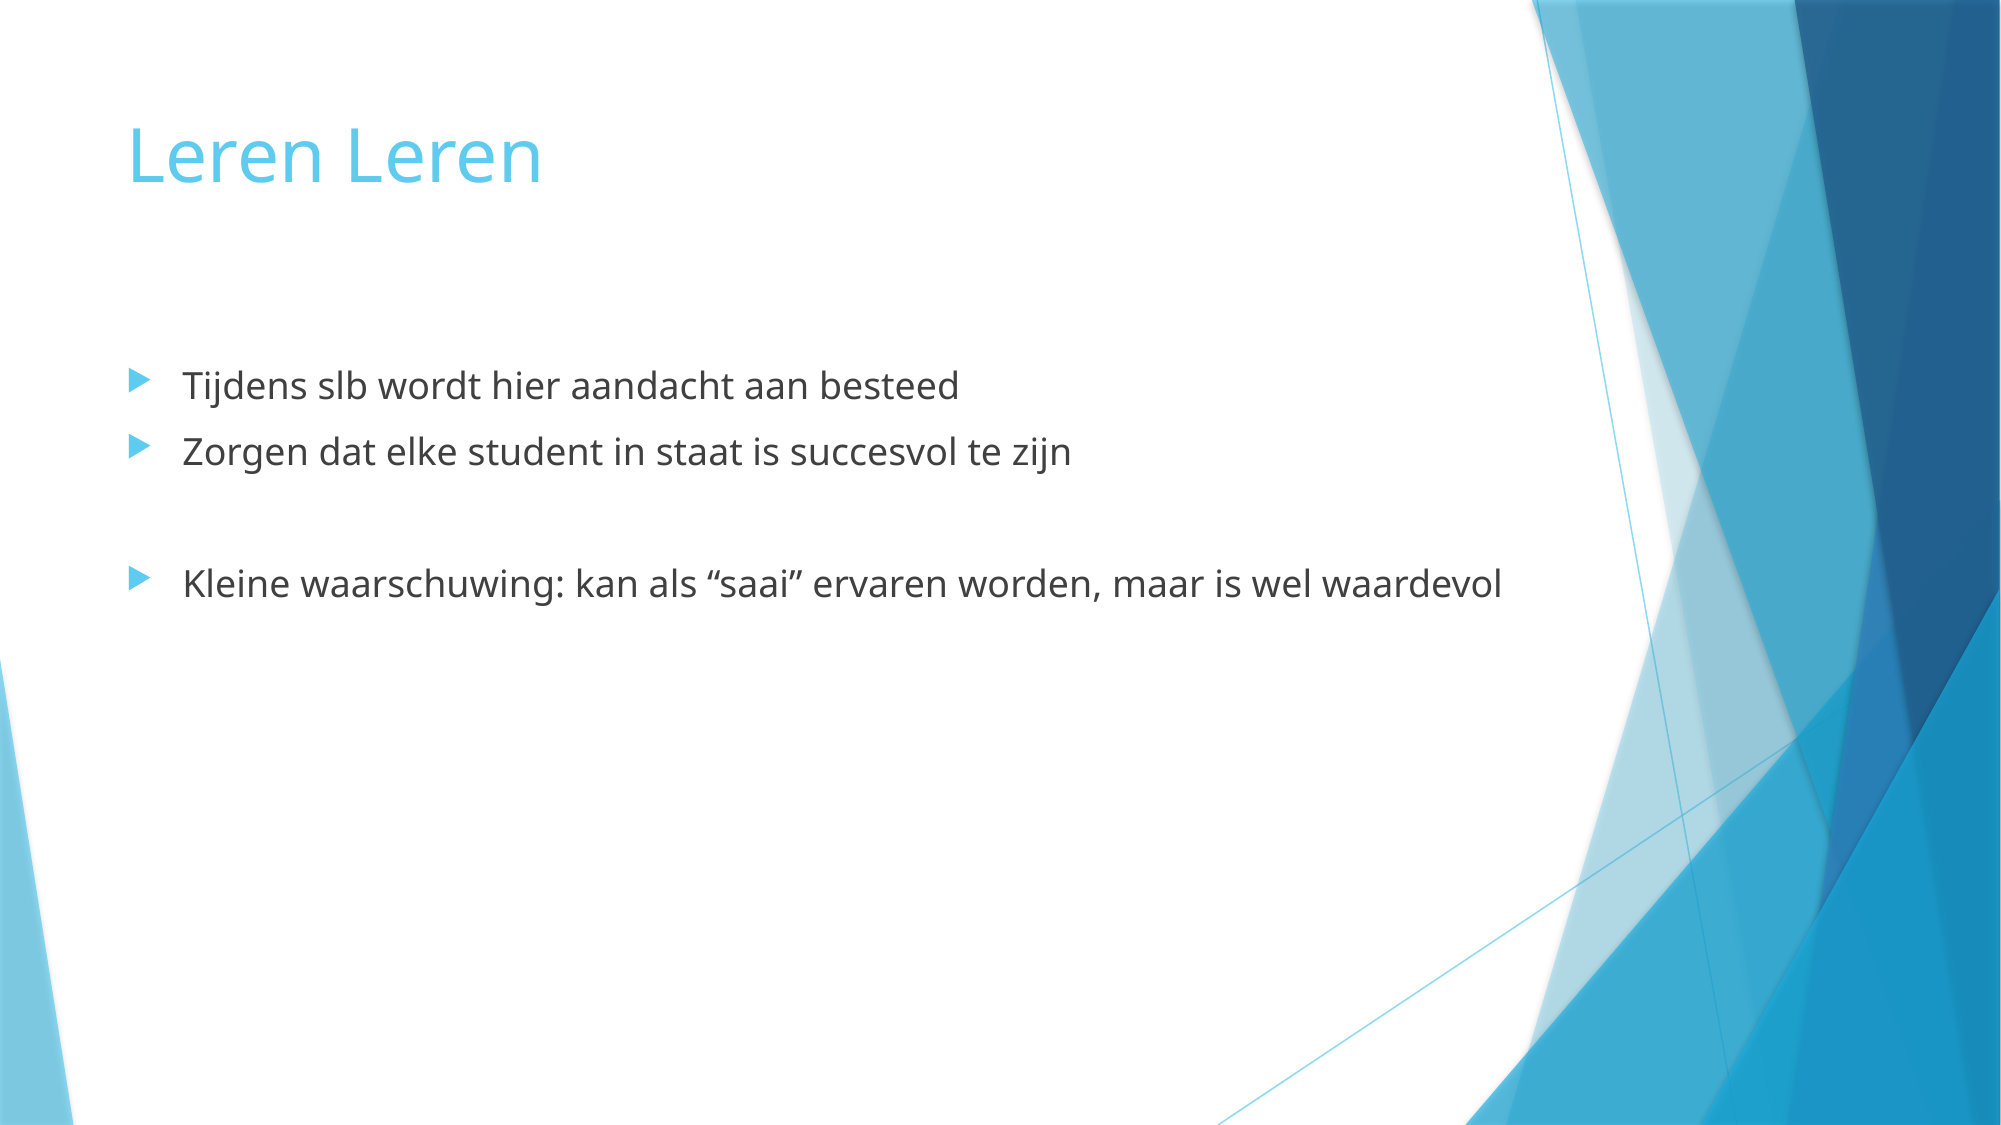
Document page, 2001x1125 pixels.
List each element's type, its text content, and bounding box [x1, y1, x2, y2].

list Tijdens slb wordt hier aandacht aan besteed Zorgen dat elke student in staat is succesvol te zijn Kleine waarschuwing: kan als “saai” ervaren worden, maar is wel waardevol [111, 354, 1522, 992]
title Leren Leren [111, 99, 1522, 317]
